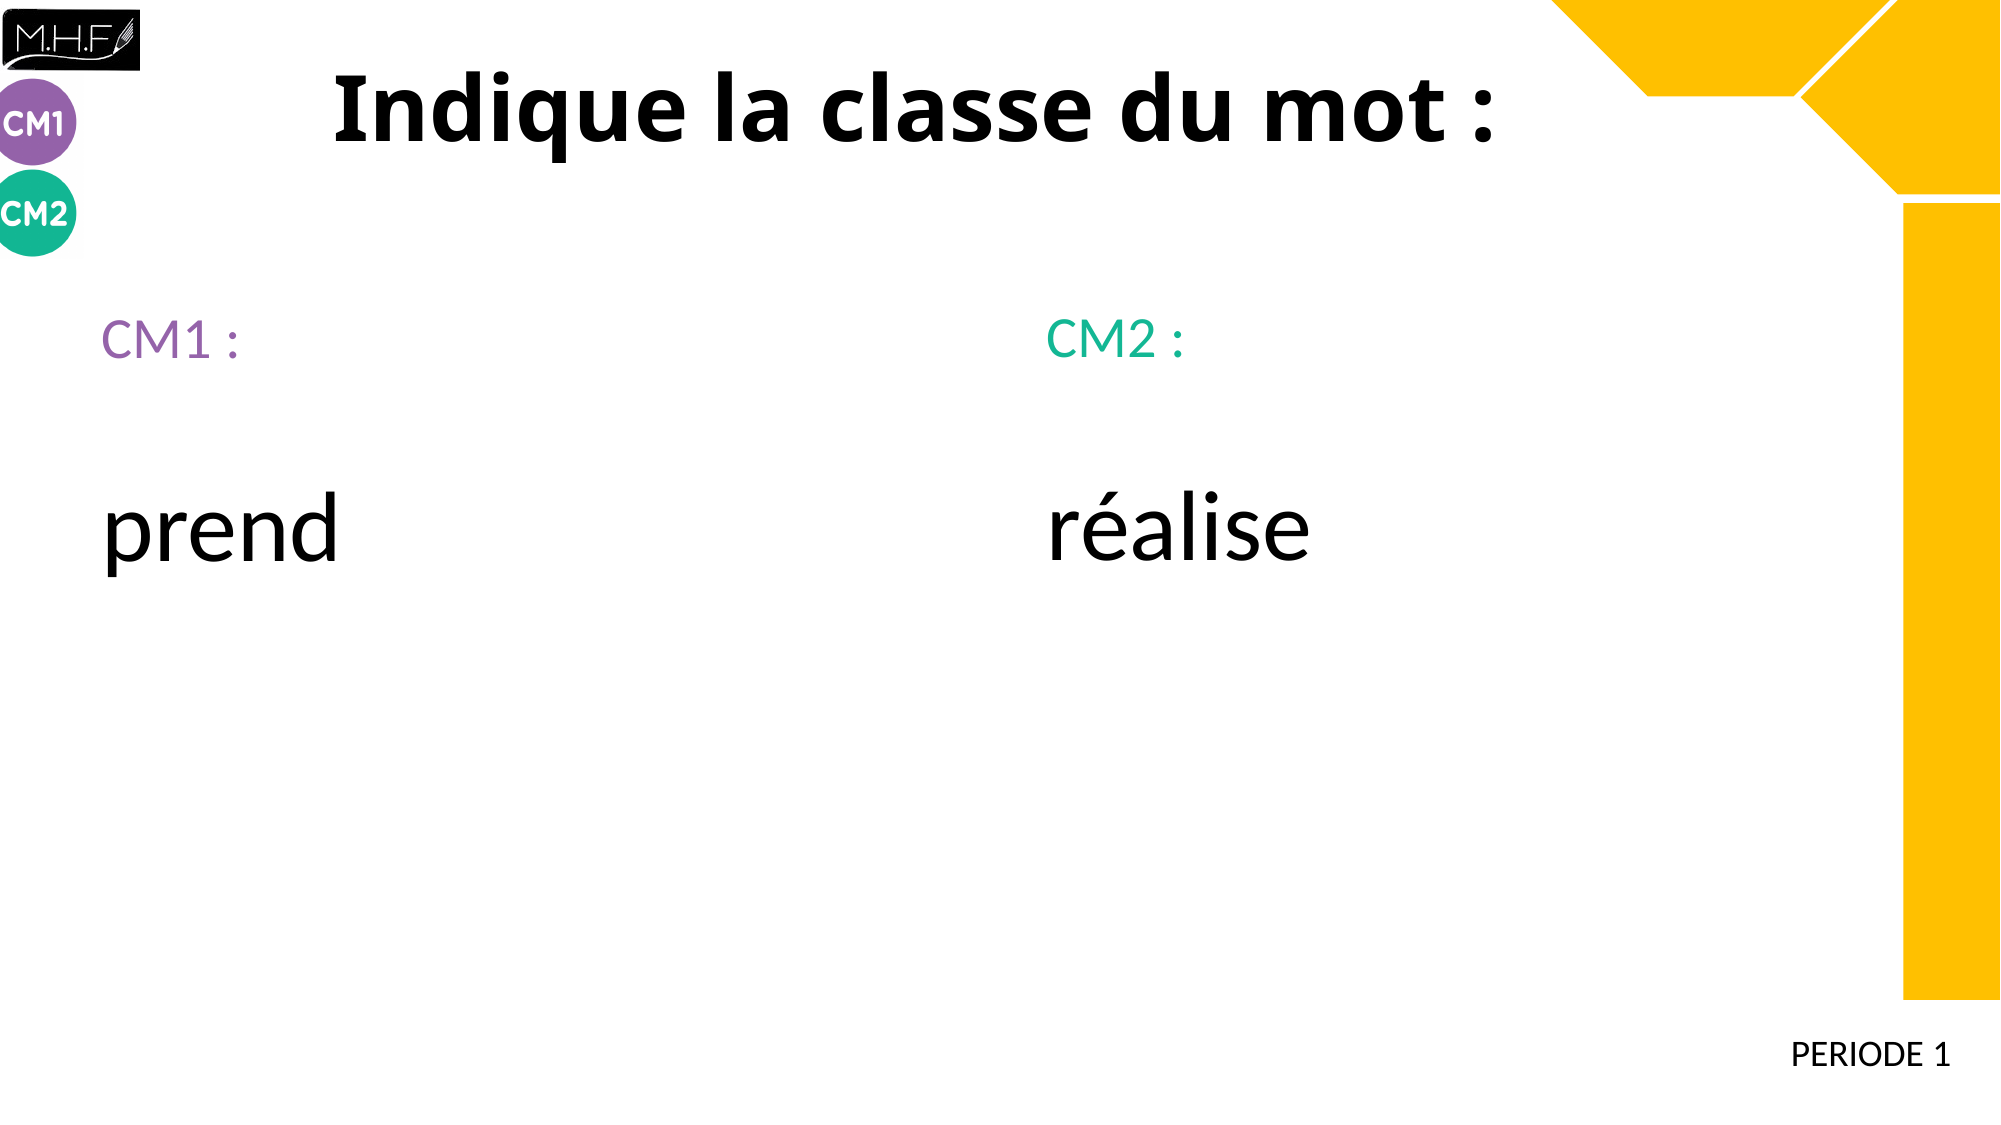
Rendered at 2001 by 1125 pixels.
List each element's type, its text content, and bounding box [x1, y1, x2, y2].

text_box CM2 : réalise [1031, 299, 1853, 1014]
list CM1 : prend [86, 300, 897, 1015]
text_box [1799, 0, 2000, 196]
text_box [1549, 0, 1892, 98]
text_box [1902, 202, 2000, 1001]
title Indique la classe du mot : [318, 3, 1865, 221]
picture [0, 7, 140, 259]
text_box PERIODE 1 [1362, 1021, 1967, 1125]
